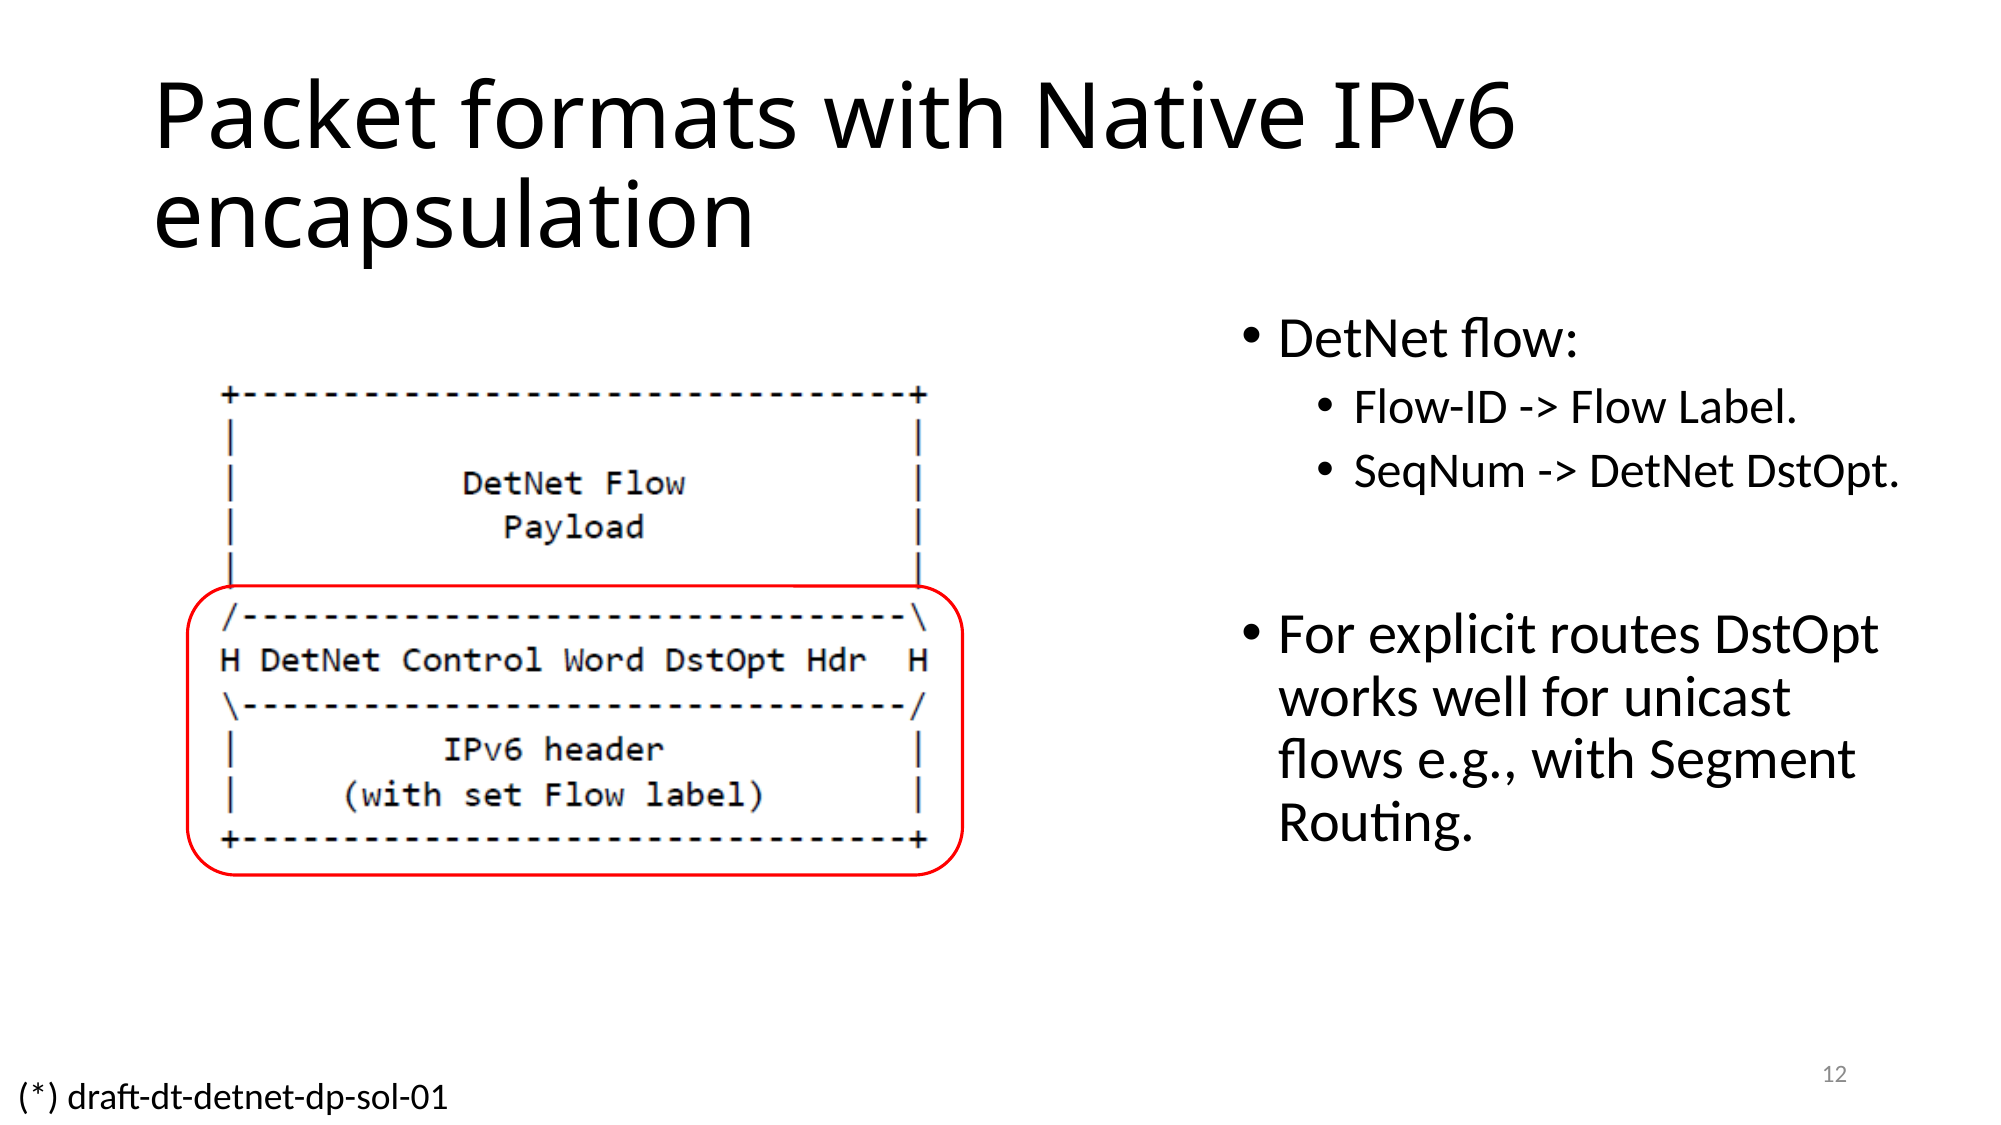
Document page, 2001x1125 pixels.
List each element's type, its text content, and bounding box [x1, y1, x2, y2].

text_box (*) draft-dt-detnet-dp-sol-01 [3, 1064, 464, 1125]
text_box [186, 589, 964, 877]
picture [207, 374, 936, 850]
list DetNet flow: Flow-ID -> Flow Label. SeqNum -> DetNet DstOpt. For explicit routes DstOpt works well for unicast flows e.g., with Segment Routing. [1226, 299, 1938, 1086]
slide_number 12 [1412, 1042, 1863, 1103]
title Packet formats with Native IPv6 encapsulation [137, 59, 1888, 278]
